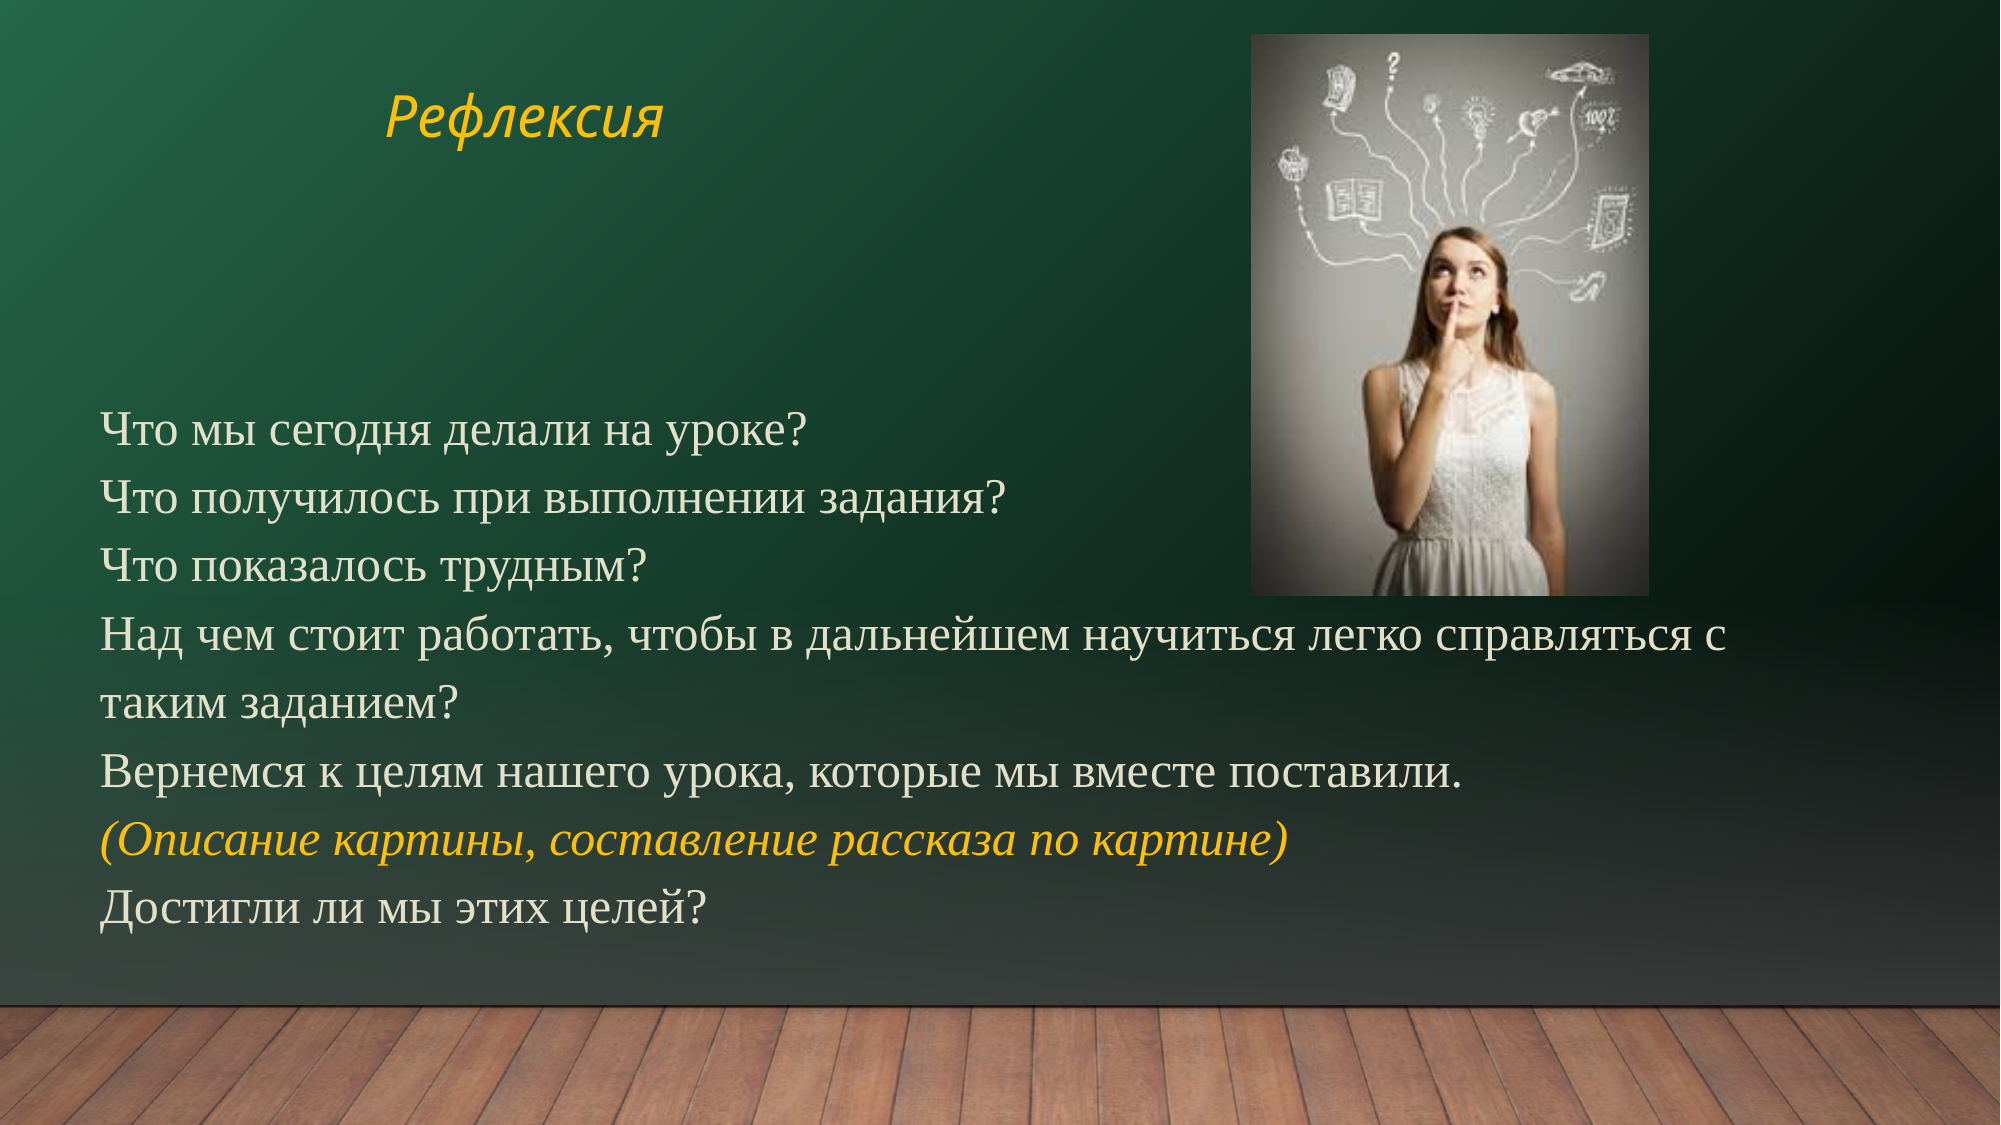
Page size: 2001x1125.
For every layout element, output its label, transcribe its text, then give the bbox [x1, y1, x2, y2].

text_box Рефлексия [175, 71, 883, 157]
picture [0, 1005, 2000, 1125]
picture [1250, 34, 1649, 596]
text_box Что мы сегодня делали на уроке? Что получилось при выполнении задания? Что показалось трудным? Над чем стоит работать, чтобы в дальнейшем научиться легко справляться с таким заданием? Вернемся к целям нашего урока, которые мы вместе поставили. (Описание картины, составление рассказа по картине) Достигли ли мы этих целей? [85, 379, 1846, 942]
